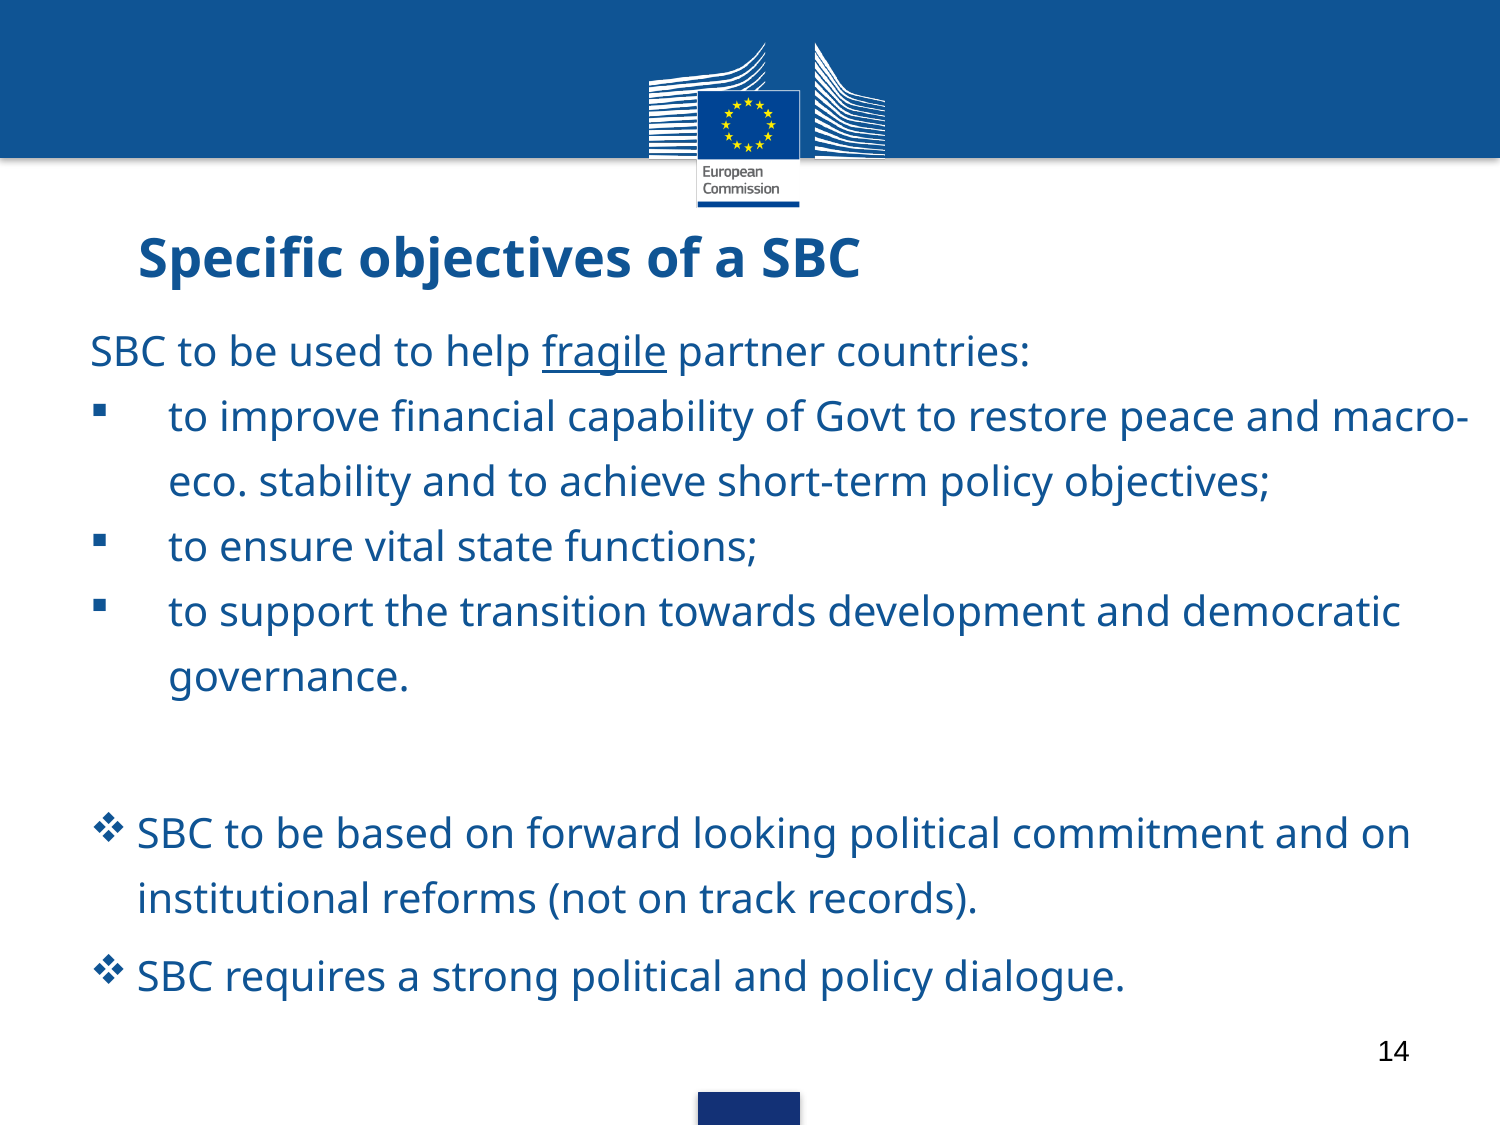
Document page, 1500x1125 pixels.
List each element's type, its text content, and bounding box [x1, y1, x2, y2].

picture [649, 42, 885, 208]
list SBC to be used to help fragile partner countries: to improve financial capability of Govt to restore peace and macro-eco. stability and to achieve short-term policy objectives; to ensure vital state functions; to support the transition towards development and democratic governance. SBC to be based on forward looking political commitment and on institutional reforms (not on track records). SBC requires a strong political and policy dialogue. [0, 302, 1500, 988]
slide_number 14 [1074, 1024, 1426, 1103]
title Specific objectives of a SBC [64, 219, 1416, 292]
